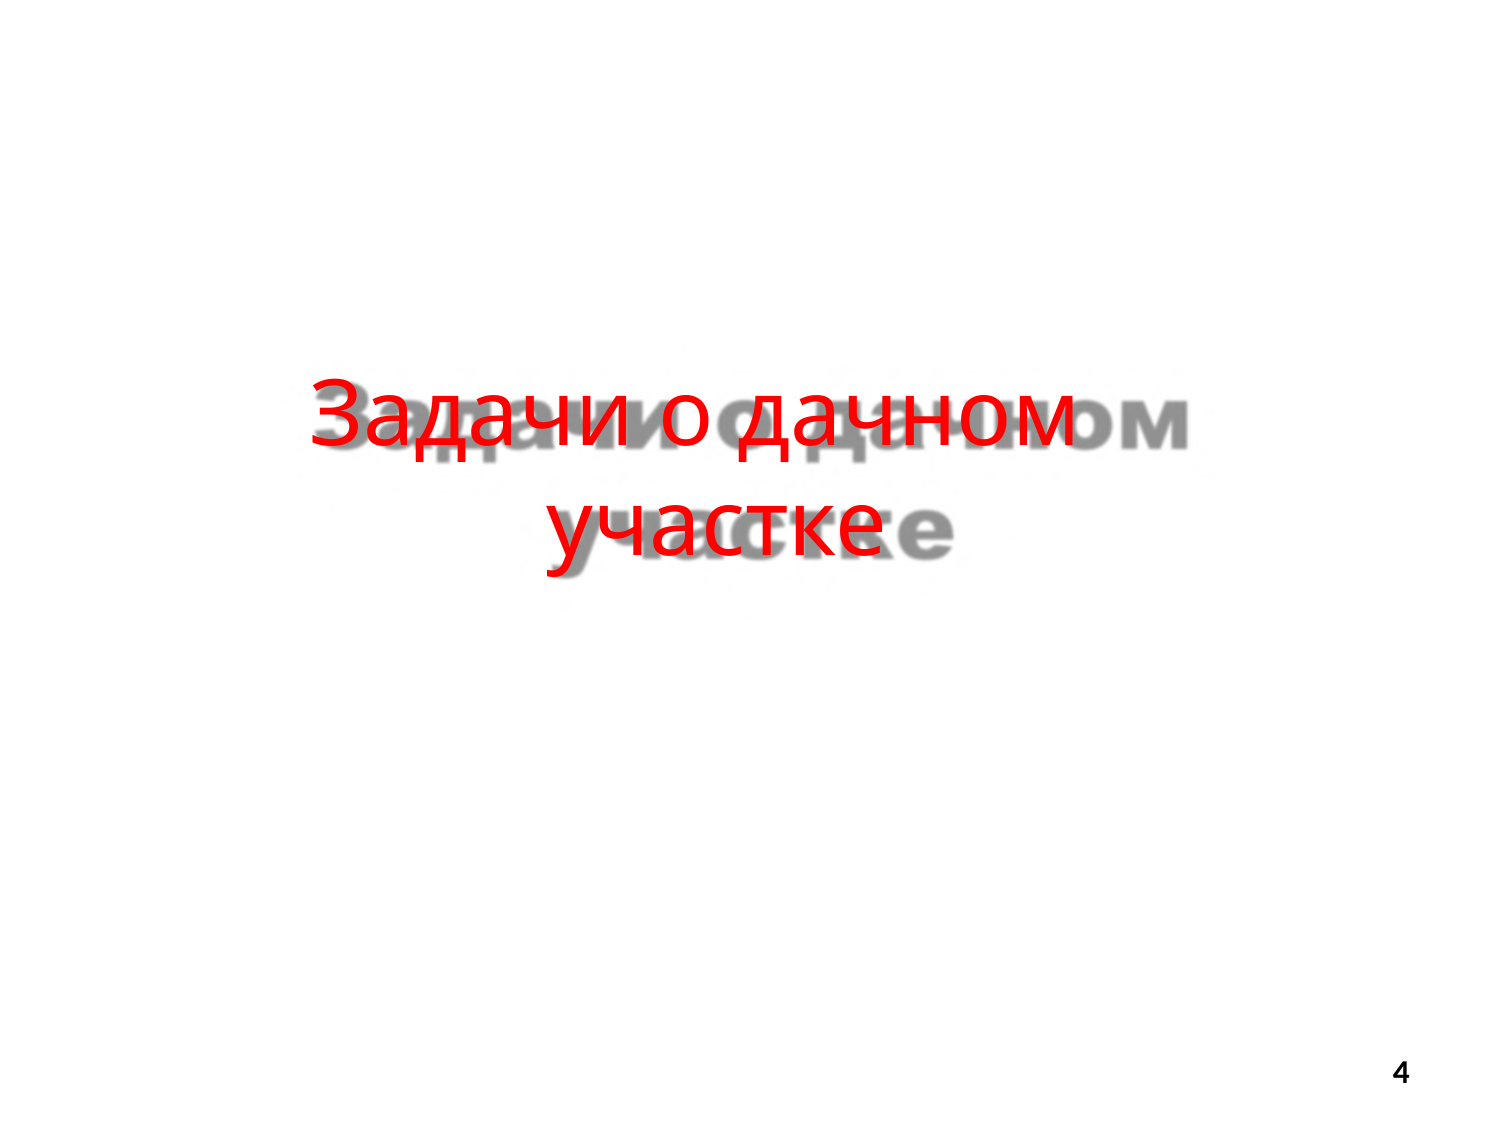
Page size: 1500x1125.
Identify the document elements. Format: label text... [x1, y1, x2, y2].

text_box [252, 330, 1284, 644]
text_box 4 [1386, 1056, 1417, 1091]
